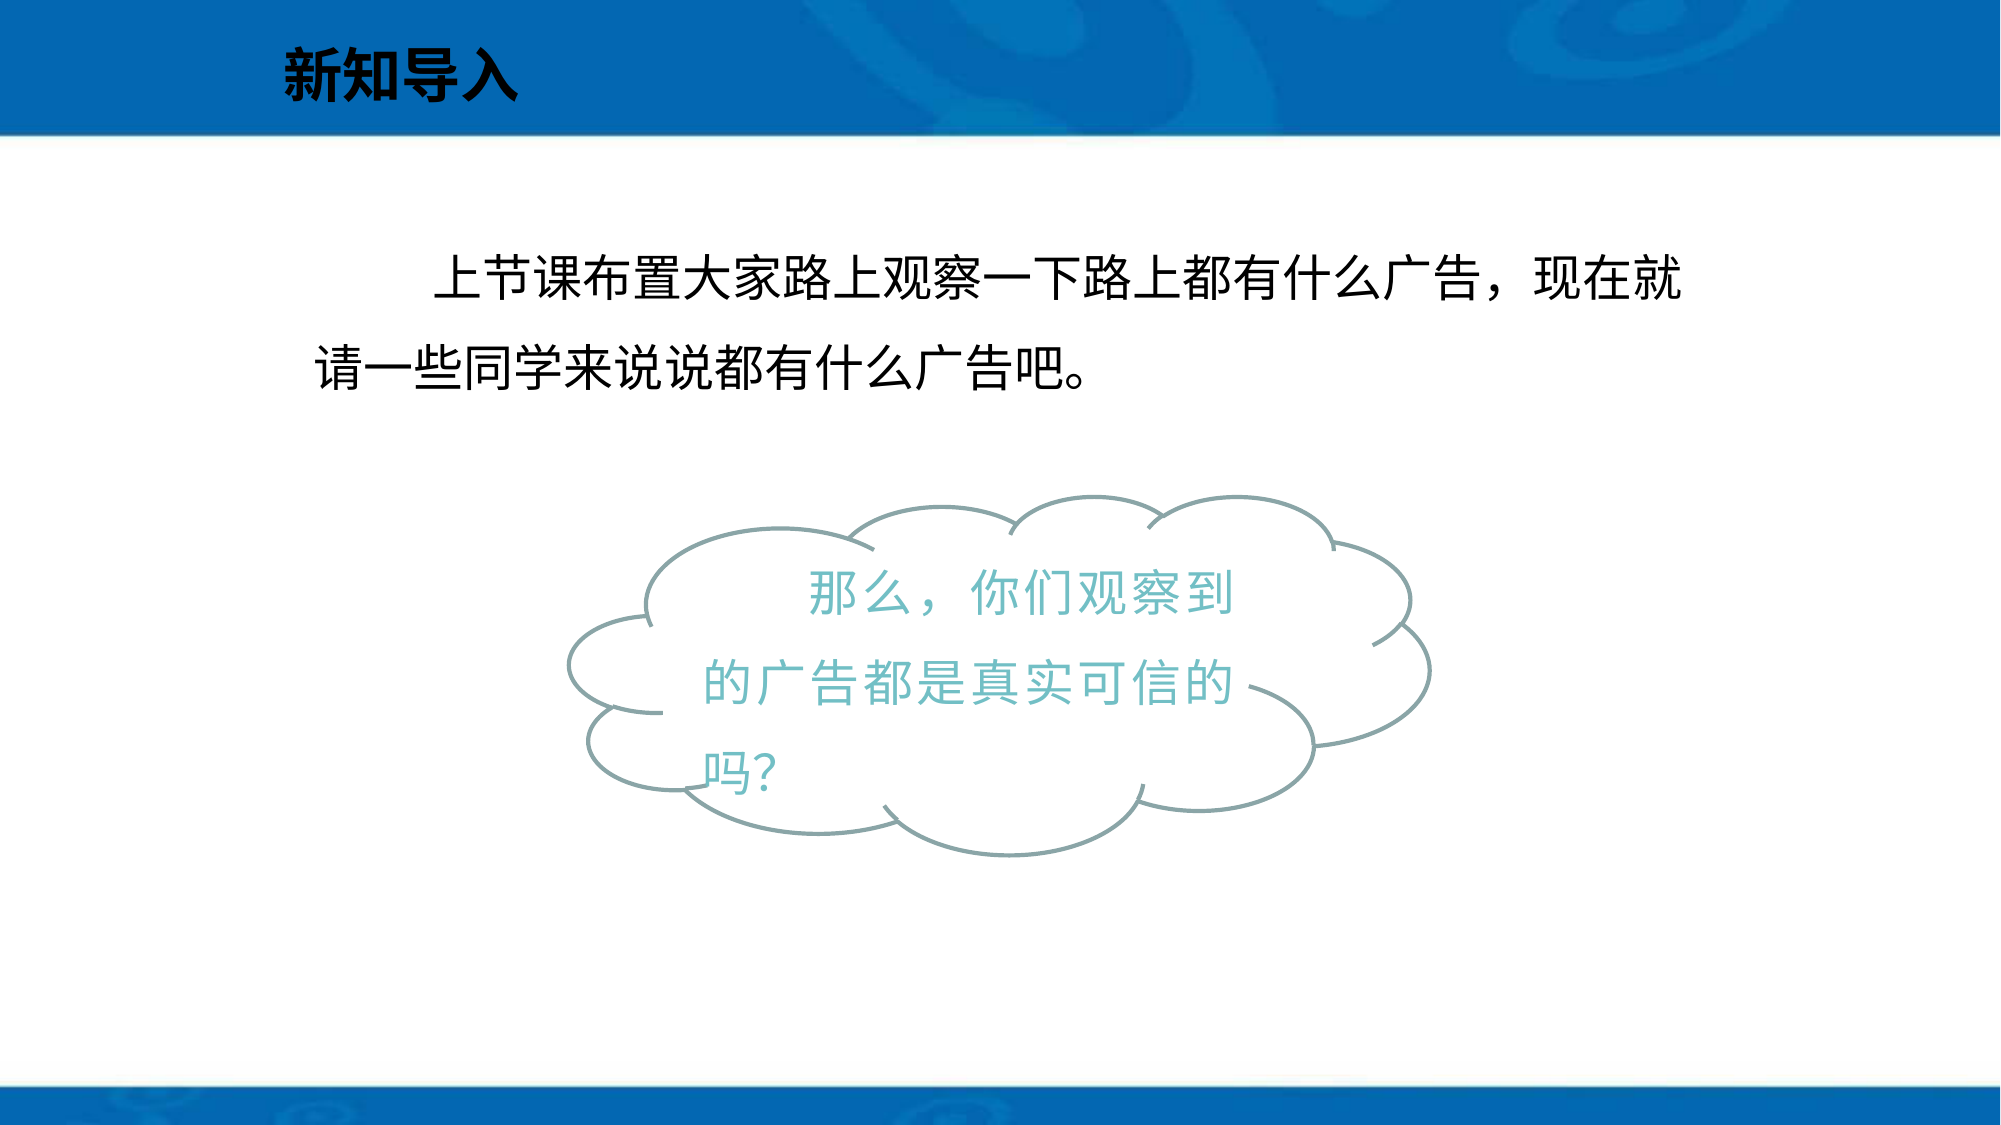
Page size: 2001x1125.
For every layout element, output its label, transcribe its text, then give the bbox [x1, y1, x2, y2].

text_box 那么，你们观察到的广告都是真实可信的吗？ [566, 494, 1432, 858]
title 新知导入 [268, 38, 1733, 119]
text_box 上节课布置大家路上观察一下路上都有什么广告，现在就请一些同学来说说都有什么广告吧。 [299, 208, 1700, 339]
picture [0, 0, 2001, 1125]
